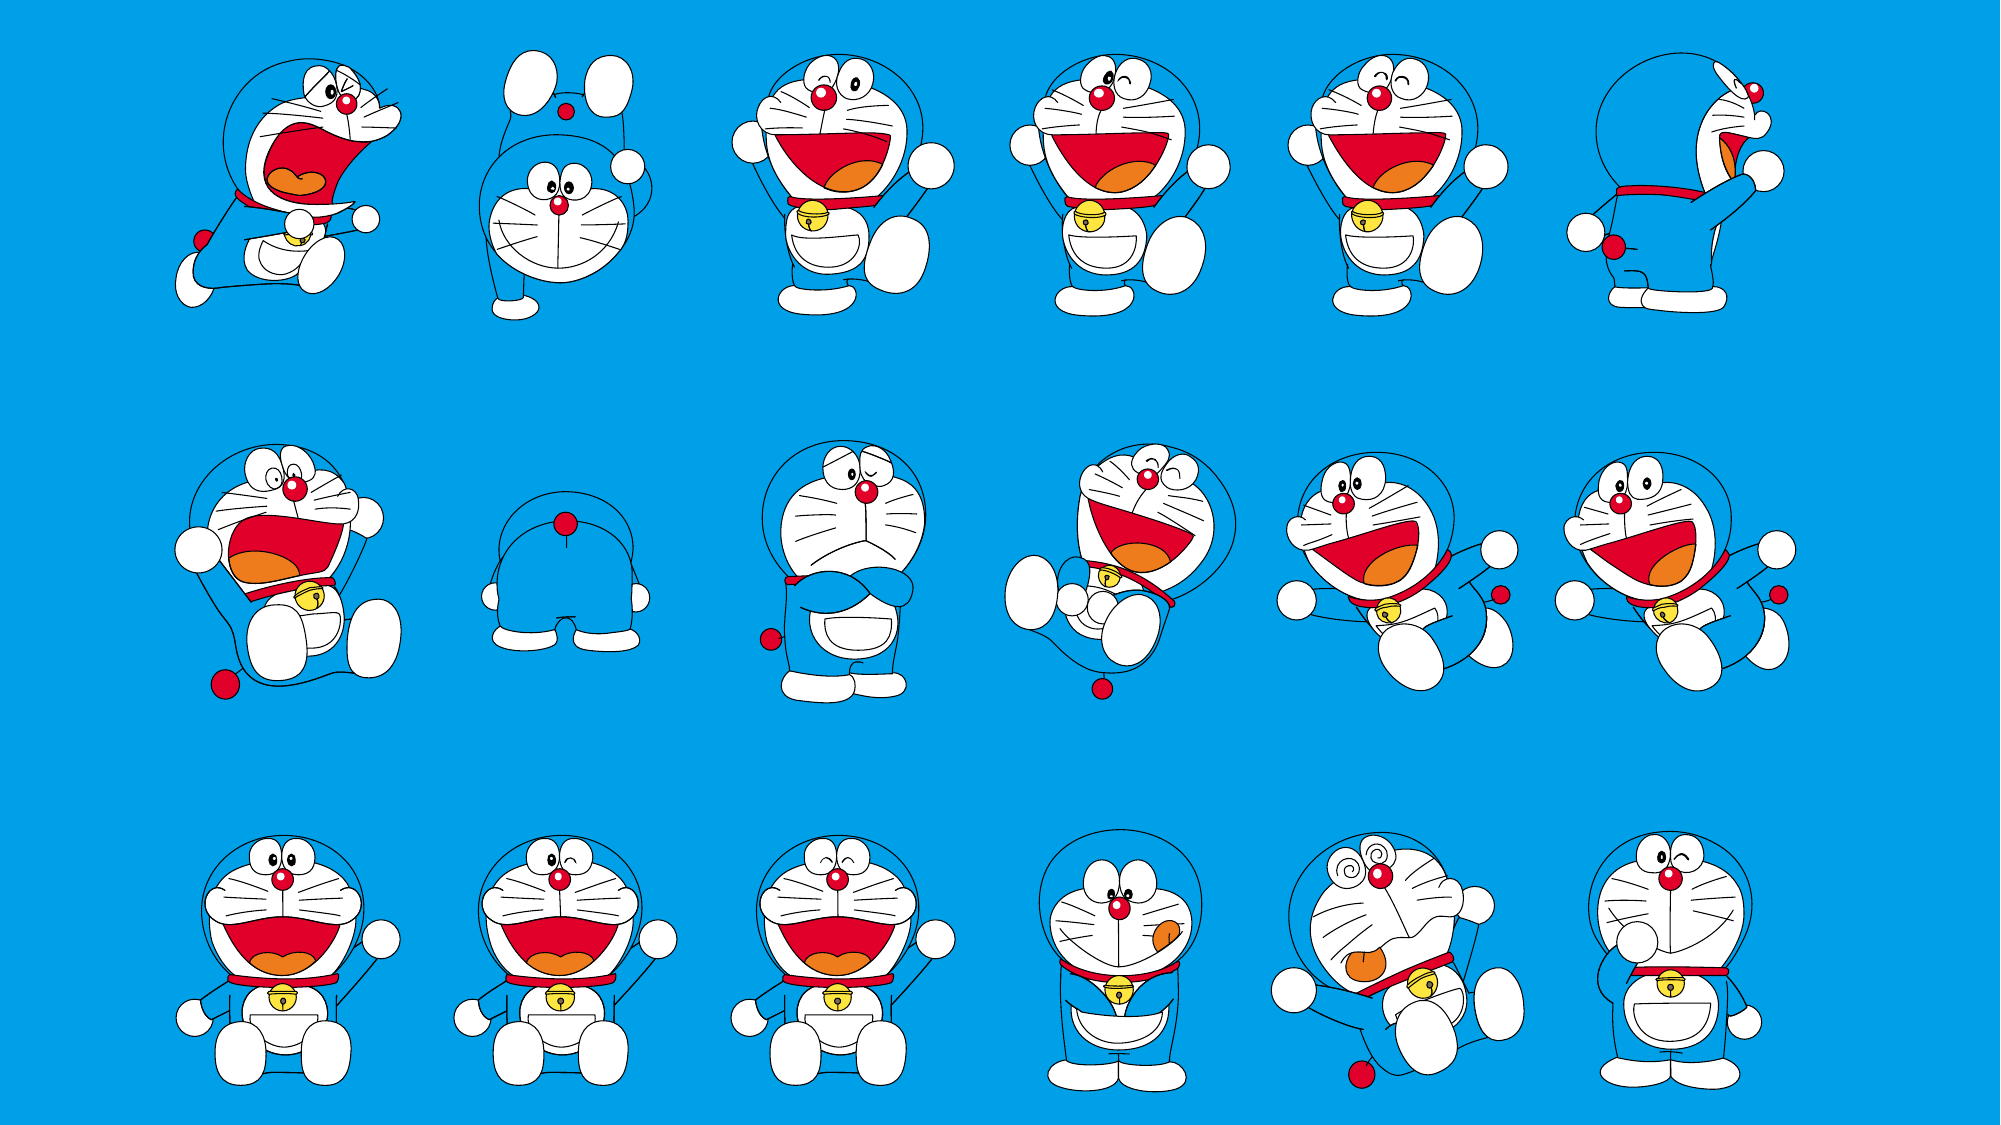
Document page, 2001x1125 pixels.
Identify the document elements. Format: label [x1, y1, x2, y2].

text_box [1757, 530, 1796, 569]
text_box [244, 224, 326, 281]
text_box [1357, 55, 1394, 93]
text_box [1083, 859, 1120, 904]
text_box [547, 854, 556, 866]
text_box [1301, 491, 1348, 548]
text_box [1638, 976, 1658, 980]
text_box [1426, 981, 1433, 989]
text_box [1350, 456, 1386, 500]
text_box [249, 1014, 318, 1048]
text_box [1069, 264, 1126, 291]
text_box [498, 491, 634, 562]
text_box [1419, 216, 1483, 295]
text_box [1657, 980, 1685, 998]
text_box [1376, 607, 1401, 623]
text_box [1616, 185, 1705, 200]
text_box [756, 96, 891, 192]
text_box [1093, 88, 1104, 98]
text_box [828, 54, 923, 195]
text_box [493, 864, 554, 890]
text_box [519, 987, 605, 1022]
text_box [1406, 971, 1435, 989]
text_box [1633, 606, 1646, 624]
text_box [1088, 568, 1144, 593]
text_box [189, 444, 287, 528]
text_box [797, 987, 883, 1022]
text_box [1103, 71, 1114, 84]
text_box [1311, 96, 1446, 193]
text_box [1050, 80, 1100, 134]
text_box [1408, 973, 1438, 999]
text_box [1101, 594, 1161, 666]
text_box [843, 862, 905, 890]
text_box [505, 973, 616, 988]
text_box [492, 295, 539, 320]
text_box [283, 123, 315, 132]
text_box [1089, 454, 1144, 512]
text_box [1068, 234, 1137, 269]
text_box [791, 234, 860, 268]
text_box [1347, 257, 1355, 266]
text_box [1089, 85, 1115, 111]
text_box [778, 917, 895, 964]
text_box [1430, 172, 1483, 217]
text_box [196, 561, 354, 687]
text_box [1164, 445, 1236, 600]
text_box [1133, 470, 1214, 591]
text_box [1729, 543, 1768, 589]
text_box [1351, 211, 1384, 218]
text_box [348, 88, 401, 142]
text_box [1399, 127, 1450, 140]
text_box [501, 917, 619, 963]
text_box [1615, 496, 1623, 504]
text_box [809, 595, 898, 660]
text_box [578, 1020, 629, 1086]
text_box [752, 158, 792, 218]
text_box [849, 661, 864, 673]
text_box [1691, 173, 1756, 230]
text_box [1432, 965, 1467, 1027]
text_box [1297, 452, 1455, 564]
text_box [781, 671, 856, 703]
text_box [300, 612, 341, 649]
text_box [1062, 208, 1147, 275]
text_box [1711, 223, 1722, 262]
text_box [856, 1020, 907, 1086]
text_box [1080, 55, 1116, 92]
text_box [818, 1051, 858, 1074]
text_box [1030, 160, 1069, 219]
text_box [1424, 560, 1487, 617]
text_box [205, 887, 282, 925]
text_box [631, 168, 652, 216]
text_box [1702, 976, 1727, 981]
text_box [1608, 287, 1647, 308]
text_box [541, 1052, 581, 1074]
text_box [1733, 79, 1742, 89]
text_box [1332, 493, 1355, 514]
text_box [1340, 953, 1350, 964]
text_box [1464, 144, 1509, 189]
text_box [1480, 530, 1519, 569]
text_box [550, 93, 556, 100]
text_box [1309, 985, 1373, 1030]
text_box [1271, 967, 1317, 1013]
text_box [1423, 615, 1487, 669]
text_box [1356, 606, 1370, 626]
text_box [341, 78, 354, 92]
text_box [268, 854, 277, 866]
text_box [1151, 132, 1169, 138]
text_box [1657, 851, 1666, 863]
text_box [193, 198, 299, 289]
text_box [287, 464, 302, 478]
text_box [1411, 207, 1448, 243]
text_box [215, 1021, 267, 1086]
text_box [1103, 985, 1134, 989]
text_box [1057, 556, 1090, 591]
text_box [498, 219, 619, 269]
text_box [1378, 623, 1444, 691]
text_box [764, 917, 911, 978]
text_box [280, 445, 316, 482]
text_box [784, 995, 801, 1023]
text_box [263, 1051, 303, 1074]
text_box [1113, 58, 1152, 100]
text_box [1658, 866, 1683, 891]
text_box [271, 868, 294, 891]
text_box [1474, 967, 1525, 1041]
text_box [1356, 952, 1454, 997]
text_box [293, 586, 323, 599]
text_box [553, 512, 578, 536]
text_box [284, 209, 314, 239]
text_box [1336, 858, 1360, 878]
text_box [1060, 966, 1179, 1066]
text_box [821, 1043, 856, 1055]
text_box [1457, 886, 1495, 925]
text_box [1749, 83, 1759, 93]
text_box [760, 628, 782, 651]
text_box [352, 205, 380, 233]
text_box [486, 917, 634, 978]
text_box [730, 999, 769, 1037]
text_box [1386, 849, 1447, 916]
text_box [782, 973, 894, 988]
text_box [176, 999, 214, 1037]
text_box [547, 983, 573, 991]
text_box [209, 917, 356, 978]
text_box [313, 942, 377, 1006]
text_box [235, 188, 278, 210]
text_box [1064, 247, 1072, 269]
text_box [200, 981, 255, 1020]
text_box [1670, 1058, 1740, 1090]
text_box [864, 471, 878, 477]
text_box [770, 1021, 822, 1086]
text_box [244, 206, 289, 240]
text_box [1667, 984, 1674, 991]
text_box [1469, 608, 1513, 668]
text_box [1446, 962, 1462, 978]
text_box [1079, 464, 1194, 573]
text_box [244, 448, 285, 492]
text_box [1288, 832, 1442, 989]
text_box [819, 856, 833, 864]
text_box [1320, 462, 1351, 503]
text_box [1074, 215, 1105, 232]
text_box [792, 264, 849, 291]
text_box [1351, 214, 1383, 232]
text_box [1057, 583, 1089, 616]
text_box [488, 188, 629, 283]
text_box [301, 1020, 352, 1086]
text_box [1641, 286, 1727, 313]
text_box [1165, 467, 1181, 479]
text_box [1047, 1059, 1118, 1091]
text_box [303, 65, 338, 107]
text_box [1355, 918, 1409, 952]
text_box [1719, 132, 1749, 167]
text_box [283, 887, 362, 925]
text_box [1449, 917, 1479, 981]
text_box [824, 617, 892, 651]
text_box [773, 79, 824, 134]
text_box [1064, 195, 1162, 210]
text_box [1655, 977, 1686, 981]
text_box [1451, 543, 1490, 589]
text_box [453, 999, 492, 1037]
text_box [1038, 130, 1045, 157]
text_box [873, 172, 928, 216]
text_box [1398, 279, 1424, 284]
text_box [1286, 516, 1419, 586]
text_box [280, 998, 286, 1005]
text_box [1039, 829, 1202, 964]
text_box [264, 585, 345, 657]
text_box [528, 1014, 596, 1048]
text_box [1137, 468, 1159, 490]
text_box [351, 68, 377, 95]
text_box [1345, 947, 1386, 982]
text_box [1626, 596, 1659, 608]
text_box [548, 868, 571, 891]
text_box [915, 919, 956, 959]
text_box [851, 672, 907, 698]
text_box [1347, 264, 1404, 291]
text_box [759, 887, 837, 925]
text_box [847, 105, 889, 111]
text_box [816, 87, 827, 98]
text_box [549, 195, 569, 216]
text_box [249, 838, 282, 875]
text_box [1491, 585, 1511, 605]
text_box [1636, 834, 1670, 873]
text_box [351, 497, 384, 539]
text_box [361, 919, 401, 959]
text_box [557, 998, 564, 1005]
text_box [1575, 452, 1732, 566]
text_box [632, 566, 639, 583]
text_box [1327, 847, 1366, 889]
text_box [1087, 560, 1112, 569]
text_box [1087, 585, 1116, 598]
text_box [1338, 496, 1346, 504]
text_box [1132, 981, 1145, 992]
text_box [1652, 608, 1716, 634]
text_box [804, 1014, 873, 1048]
text_box [1153, 171, 1205, 217]
text_box [1602, 234, 1626, 260]
text_box [600, 995, 615, 1022]
text_box [1345, 234, 1414, 269]
text_box [564, 181, 574, 194]
text_box [1578, 490, 1626, 548]
text_box [1075, 200, 1105, 214]
text_box [323, 995, 337, 1022]
text_box [1119, 859, 1157, 904]
text_box [794, 571, 871, 614]
text_box [1390, 258, 1422, 281]
text_box [780, 474, 925, 576]
text_box [207, 469, 351, 593]
text_box [1727, 1005, 1762, 1040]
text_box [223, 58, 343, 199]
text_box [478, 835, 642, 974]
text_box [201, 835, 364, 974]
text_box [336, 65, 361, 84]
text_box [1112, 257, 1145, 281]
text_box [803, 55, 839, 92]
text_box [1145, 457, 1159, 468]
text_box [216, 864, 277, 890]
text_box [1304, 482, 1439, 600]
text_box [554, 872, 562, 881]
text_box [1395, 1000, 1458, 1075]
text_box [545, 991, 575, 995]
text_box [503, 50, 558, 116]
text_box [1727, 976, 1747, 1017]
text_box [1043, 84, 1186, 199]
text_box [1596, 52, 1731, 192]
text_box [229, 995, 246, 1023]
text_box [258, 240, 307, 275]
text_box [276, 872, 285, 881]
text_box [1311, 588, 1366, 622]
text_box [1108, 897, 1131, 920]
text_box [1104, 987, 1134, 1005]
text_box [506, 995, 524, 1023]
text_box [610, 149, 645, 184]
text_box [1609, 493, 1632, 514]
text_box [590, 942, 655, 1005]
text_box [1099, 567, 1123, 578]
text_box [1744, 82, 1764, 104]
text_box [1124, 889, 1133, 900]
text_box [1098, 570, 1121, 588]
text_box [1114, 565, 1176, 608]
text_box [573, 629, 640, 652]
text_box [1360, 989, 1414, 1076]
text_box [1071, 1006, 1169, 1051]
text_box [1005, 555, 1058, 630]
text_box [223, 917, 340, 964]
text_box [342, 96, 351, 105]
text_box [1582, 482, 1716, 600]
text_box [482, 887, 639, 925]
text_box [1658, 969, 1683, 978]
text_box [270, 983, 295, 991]
text_box [1366, 844, 1388, 864]
text_box [564, 857, 577, 864]
text_box [249, 952, 316, 976]
text_box [798, 200, 828, 213]
text_box [1155, 920, 1180, 931]
text_box [1652, 603, 1678, 612]
text_box [811, 84, 837, 111]
text_box [266, 1043, 301, 1055]
text_box [526, 952, 595, 976]
text_box [267, 991, 298, 995]
text_box [1077, 493, 1124, 568]
text_box [1606, 195, 1715, 292]
text_box [1077, 608, 1104, 630]
text_box [1616, 921, 1658, 964]
text_box [1374, 603, 1401, 612]
text_box [295, 581, 321, 594]
text_box [1700, 615, 1765, 669]
text_box [227, 973, 339, 988]
text_box [1742, 150, 1785, 192]
text_box [1092, 678, 1113, 700]
text_box [301, 447, 340, 476]
text_box [1367, 608, 1393, 637]
text_box [559, 838, 593, 875]
text_box [1589, 588, 1643, 622]
text_box [1593, 194, 1617, 236]
text_box [864, 216, 930, 294]
text_box [1644, 608, 1669, 637]
text_box [1372, 88, 1381, 98]
text_box [768, 56, 819, 96]
text_box [493, 1021, 544, 1086]
text_box [1373, 868, 1382, 879]
text_box [1769, 585, 1789, 605]
text_box [1287, 124, 1323, 166]
text_box [848, 469, 856, 480]
text_box [1627, 456, 1663, 500]
text_box [174, 526, 223, 573]
text_box [481, 582, 498, 611]
text_box [1112, 901, 1121, 910]
text_box [347, 599, 402, 678]
text_box [784, 584, 901, 677]
text_box [836, 838, 870, 875]
text_box [1654, 597, 1677, 607]
text_box [1563, 516, 1696, 587]
text_box [1105, 54, 1200, 195]
text_box [1643, 477, 1651, 490]
text_box [543, 1042, 579, 1055]
text_box [804, 838, 837, 875]
text_box [1105, 975, 1133, 986]
text_box [492, 626, 558, 651]
text_box [1598, 462, 1628, 503]
text_box [1160, 454, 1199, 491]
text_box [1087, 591, 1118, 624]
text_box [1277, 580, 1317, 621]
text_box [766, 83, 908, 199]
text_box [1667, 549, 1730, 603]
text_box [565, 862, 627, 890]
text_box [1033, 96, 1168, 193]
text_box [527, 162, 560, 200]
text_box [175, 51, 1797, 1093]
text_box [1133, 206, 1171, 243]
text_box [868, 942, 932, 1005]
text_box [632, 583, 650, 612]
text_box [762, 440, 874, 576]
text_box [325, 208, 357, 237]
text_box [852, 206, 893, 243]
text_box [553, 197, 562, 206]
text_box [878, 995, 892, 1022]
text_box [332, 530, 367, 595]
text_box [1009, 124, 1045, 166]
text_box [313, 593, 319, 600]
text_box [1045, 56, 1097, 96]
text_box [1090, 980, 1106, 994]
text_box [268, 994, 297, 1011]
text_box [1597, 945, 1638, 1004]
text_box [784, 575, 808, 585]
text_box [822, 446, 853, 467]
text_box [267, 167, 326, 196]
text_box [1117, 75, 1132, 85]
text_box [1030, 606, 1170, 674]
text_box [1672, 589, 1725, 623]
text_box [822, 452, 860, 490]
text_box [1121, 279, 1146, 284]
text_box [826, 868, 849, 891]
text_box [242, 987, 328, 1022]
text_box [284, 235, 311, 246]
text_box [1394, 589, 1448, 623]
text_box [265, 468, 283, 489]
text_box [756, 835, 919, 974]
text_box [479, 134, 635, 252]
text_box [193, 229, 213, 251]
text_box [282, 476, 308, 502]
text_box [211, 669, 240, 700]
text_box [1307, 160, 1346, 219]
text_box [1382, 54, 1478, 195]
text_box [547, 180, 556, 193]
text_box [497, 521, 633, 634]
text_box [1600, 1057, 1671, 1088]
text_box [834, 261, 866, 280]
text_box [1612, 979, 1728, 1063]
text_box [843, 278, 868, 283]
text_box [1131, 444, 1170, 473]
text_box [1076, 1008, 1163, 1044]
text_box [287, 480, 297, 490]
text_box [490, 558, 502, 583]
text_box [797, 214, 828, 231]
text_box [1656, 623, 1722, 691]
text_box [822, 991, 853, 995]
text_box [1338, 480, 1346, 492]
text_box [1359, 835, 1396, 870]
text_box [295, 589, 325, 611]
text_box [1352, 200, 1383, 214]
text_box [1348, 596, 1381, 608]
text_box [228, 488, 359, 584]
text_box [1123, 960, 1180, 983]
text_box [761, 130, 767, 153]
text_box [1407, 968, 1432, 984]
text_box [1097, 444, 1148, 465]
text_box [486, 240, 525, 301]
text_box [818, 75, 831, 83]
text_box [1385, 1023, 1396, 1042]
text_box [1566, 213, 1605, 252]
text_box [1186, 144, 1231, 189]
text_box [787, 195, 883, 210]
text_box [1633, 1003, 1711, 1042]
text_box [1615, 480, 1624, 492]
text_box [1624, 270, 1649, 288]
text_box [881, 447, 926, 526]
text_box [1124, 972, 1174, 1016]
text_box [1340, 238, 1349, 269]
text_box [771, 864, 832, 890]
text_box [1673, 853, 1690, 861]
text_box [584, 55, 634, 118]
text_box [526, 838, 560, 875]
text_box [478, 981, 533, 1020]
text_box [1588, 831, 1752, 967]
text_box [859, 445, 894, 487]
text_box [1697, 92, 1772, 192]
text_box [1310, 868, 1455, 992]
text_box [336, 93, 357, 115]
text_box [1322, 56, 1374, 96]
text_box [841, 856, 855, 864]
text_box [1342, 195, 1439, 210]
text_box [1636, 861, 1745, 967]
text_box [1315, 130, 1324, 161]
text_box [1074, 211, 1106, 218]
text_box [823, 994, 852, 1011]
text_box [1425, 988, 1464, 1023]
text_box [1050, 888, 1192, 975]
text_box [1382, 981, 1425, 1025]
text_box [1746, 608, 1789, 670]
text_box [1321, 83, 1463, 199]
text_box [1653, 607, 1678, 623]
text_box [1059, 928, 1183, 967]
text_box [325, 84, 336, 99]
text_box [1597, 861, 1670, 951]
text_box [1313, 903, 1364, 917]
text_box [787, 247, 795, 268]
text_box [1701, 560, 1765, 617]
text_box [245, 577, 336, 601]
text_box [796, 210, 830, 218]
text_box [831, 872, 840, 881]
text_box [1376, 608, 1438, 633]
text_box [1454, 983, 1487, 1049]
text_box [1394, 75, 1410, 86]
text_box [838, 887, 917, 925]
text_box [1368, 863, 1393, 889]
text_box [1332, 285, 1412, 317]
text_box [1719, 137, 1736, 178]
text_box [265, 128, 372, 204]
text_box [1353, 477, 1362, 490]
text_box [1055, 285, 1134, 317]
text_box [287, 854, 296, 866]
text_box [1367, 85, 1392, 111]
text_box [825, 983, 850, 991]
text_box [245, 92, 356, 217]
text_box [1608, 908, 1734, 954]
text_box [559, 163, 592, 201]
text_box [557, 103, 575, 121]
text_box [335, 71, 361, 99]
text_box [499, 92, 625, 156]
text_box [1065, 973, 1117, 1016]
text_box [1390, 58, 1429, 100]
text_box [1328, 80, 1377, 134]
text_box [1107, 889, 1115, 900]
text_box [850, 77, 860, 91]
text_box [785, 207, 869, 275]
text_box [1323, 914, 1367, 938]
text_box [1121, 127, 1172, 140]
text_box [638, 919, 678, 959]
text_box [908, 142, 955, 189]
text_box [288, 862, 350, 890]
text_box [1348, 1060, 1375, 1089]
text_box [731, 121, 768, 164]
text_box [861, 483, 869, 492]
text_box [850, 567, 914, 607]
text_box [1683, 976, 1708, 981]
text_box [836, 58, 874, 100]
text_box [1631, 966, 1729, 976]
text_box [1555, 580, 1595, 621]
text_box [1340, 208, 1424, 275]
text_box [1059, 958, 1115, 982]
text_box [1142, 216, 1206, 295]
text_box [1377, 597, 1399, 607]
text_box [834, 998, 841, 1005]
text_box [855, 480, 878, 504]
text_box [804, 952, 871, 976]
text_box [281, 838, 316, 875]
text_box [1143, 471, 1152, 479]
text_box [1118, 1061, 1187, 1092]
text_box [811, 540, 896, 566]
text_box [1390, 549, 1452, 602]
text_box [313, 215, 332, 225]
text_box [1112, 1001, 1129, 1016]
text_box [1116, 992, 1122, 999]
text_box [755, 981, 810, 1020]
text_box [546, 994, 575, 1011]
text_box [175, 252, 214, 308]
text_box [1113, 590, 1170, 615]
text_box [246, 604, 308, 681]
text_box [297, 236, 345, 294]
text_box [1670, 834, 1704, 873]
text_box [1382, 611, 1388, 618]
text_box [1373, 71, 1388, 81]
text_box [778, 285, 857, 315]
text_box [1065, 615, 1102, 640]
text_box [1713, 61, 1749, 100]
text_box [1103, 565, 1121, 574]
text_box [1400, 878, 1464, 938]
text_box [1664, 869, 1673, 878]
